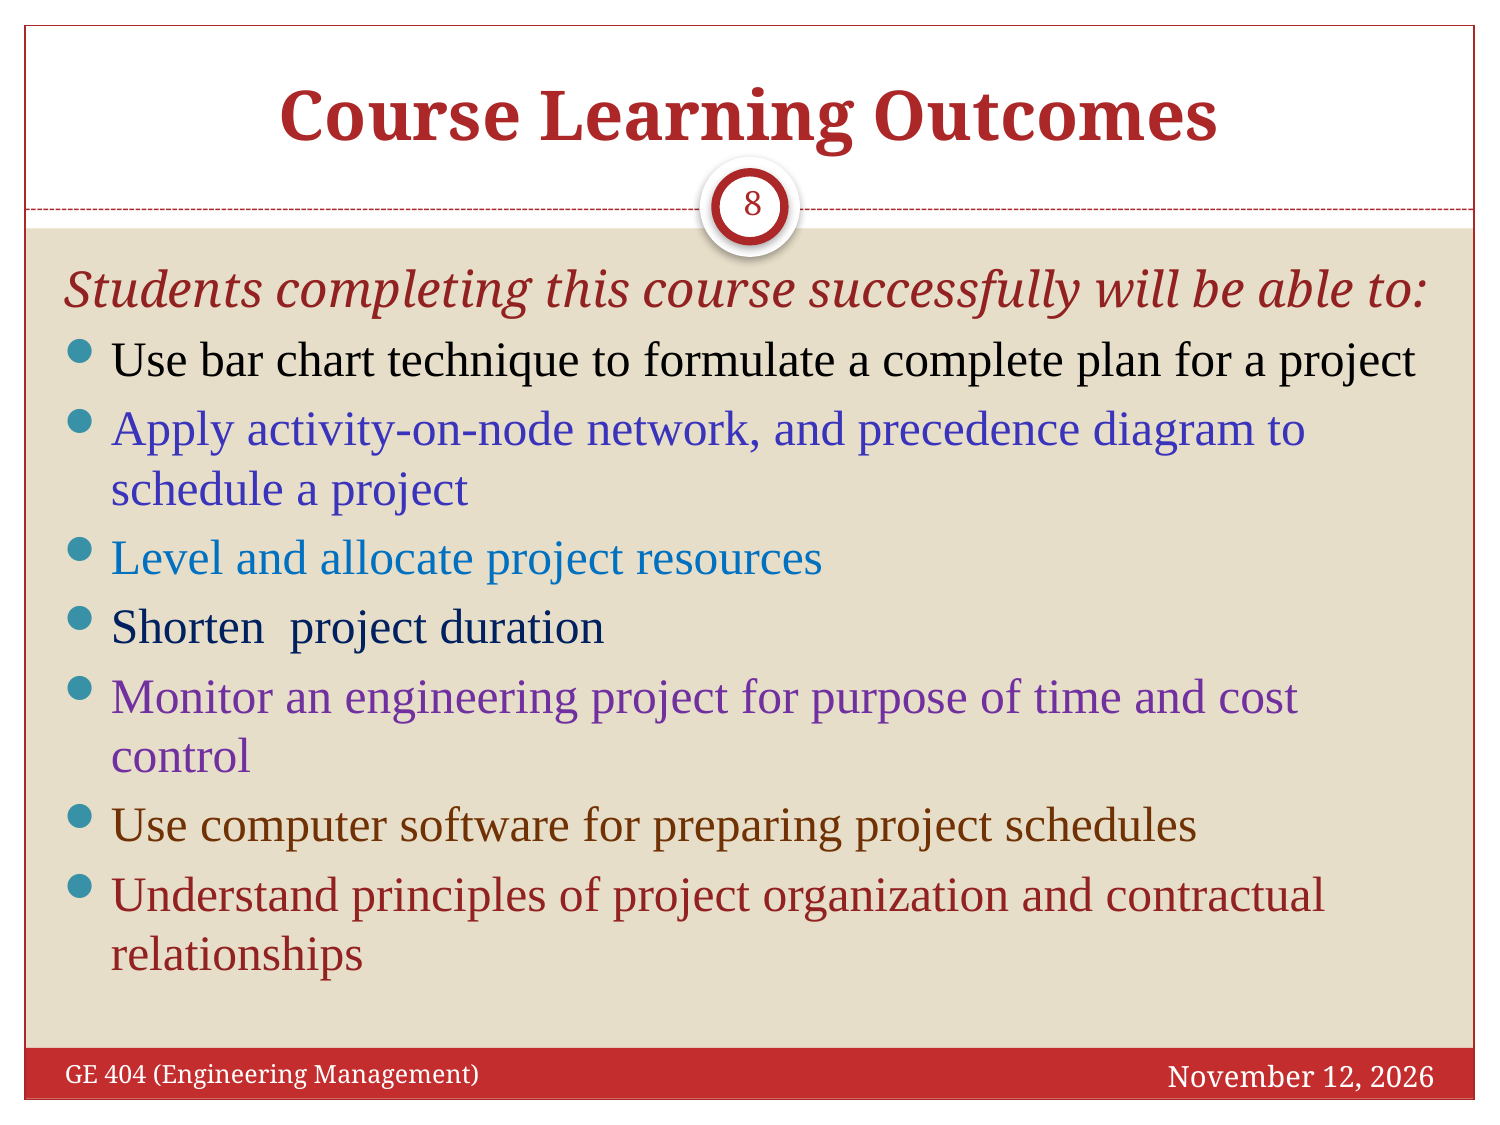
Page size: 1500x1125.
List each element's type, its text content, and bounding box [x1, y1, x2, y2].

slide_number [950, 1050, 1450, 1111]
slide_number 8 [715, 168, 791, 241]
list Students completing this course successfully will be able to: Use bar chart technique to formulate a complete plan for a project Apply activity-on-node network, and precedence diagram to schedule a project Level and allocate project resources Shorten project duration Monitor an engineering project for purpose of time and cost control Use computer software for preparing project schedules Understand principles of project organization and contractual relationships [49, 250, 1445, 1001]
footer GE 404 (Engineering Management) [50, 1051, 638, 1112]
title Course Learning Outcomes [49, 37, 1450, 162]
